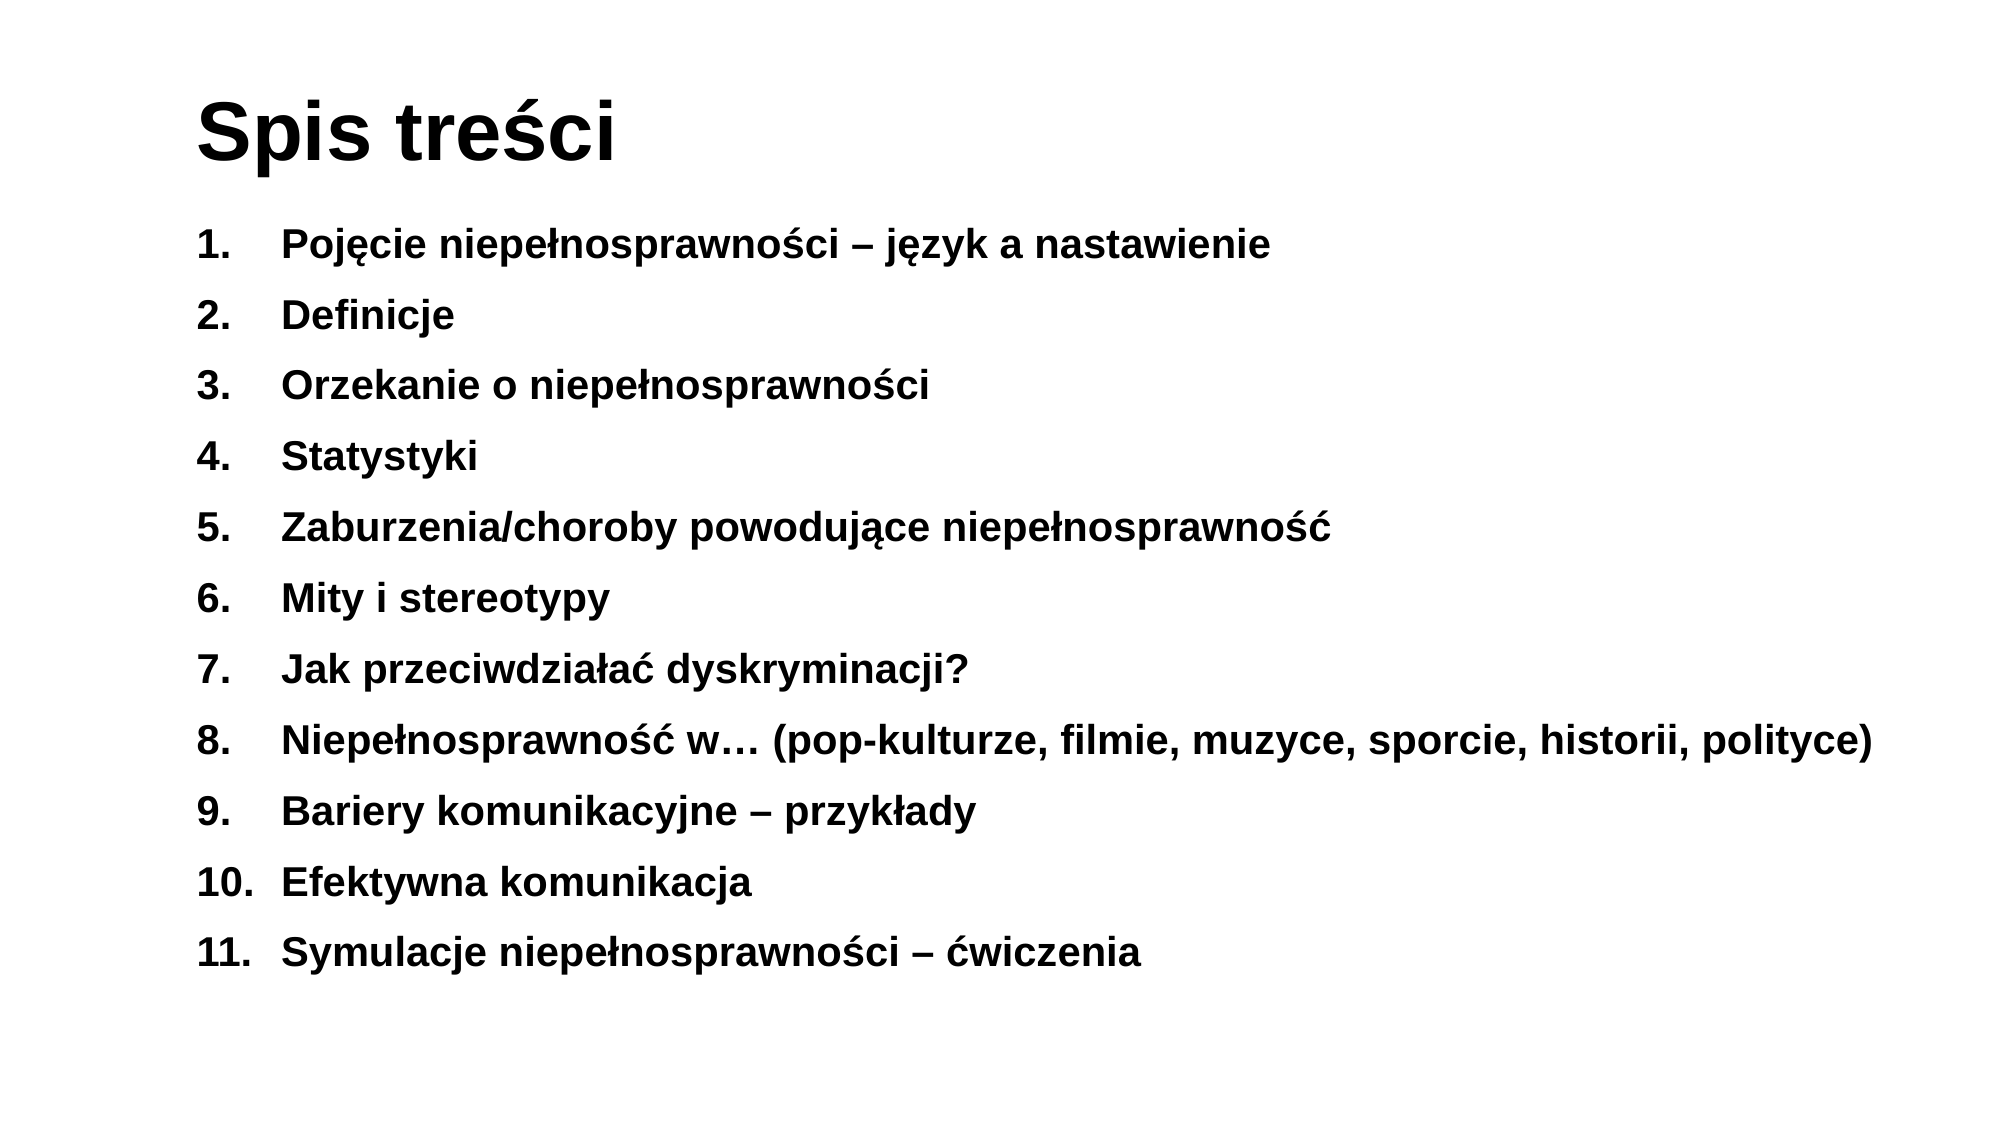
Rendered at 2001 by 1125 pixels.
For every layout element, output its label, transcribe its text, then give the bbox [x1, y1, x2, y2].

title Spis treści [181, 72, 671, 195]
list Pojęcie niepełnosprawności – język a nastawienie Definicje Orzekanie o niepełnosprawności Statystyki Zaburzenia/choroby powodujące niepełnosprawność Mity i stereotypy Jak przeciwdziałać dyskryminacji? Niepełnosprawność w… (pop-kulturze, filmie, muzyce, sporcie, historii, polityce) Bariery komunikacyjne – przykłady Efektywna komunikacja Symulacje niepełnosprawności – ćwiczenia [181, 209, 1907, 943]
